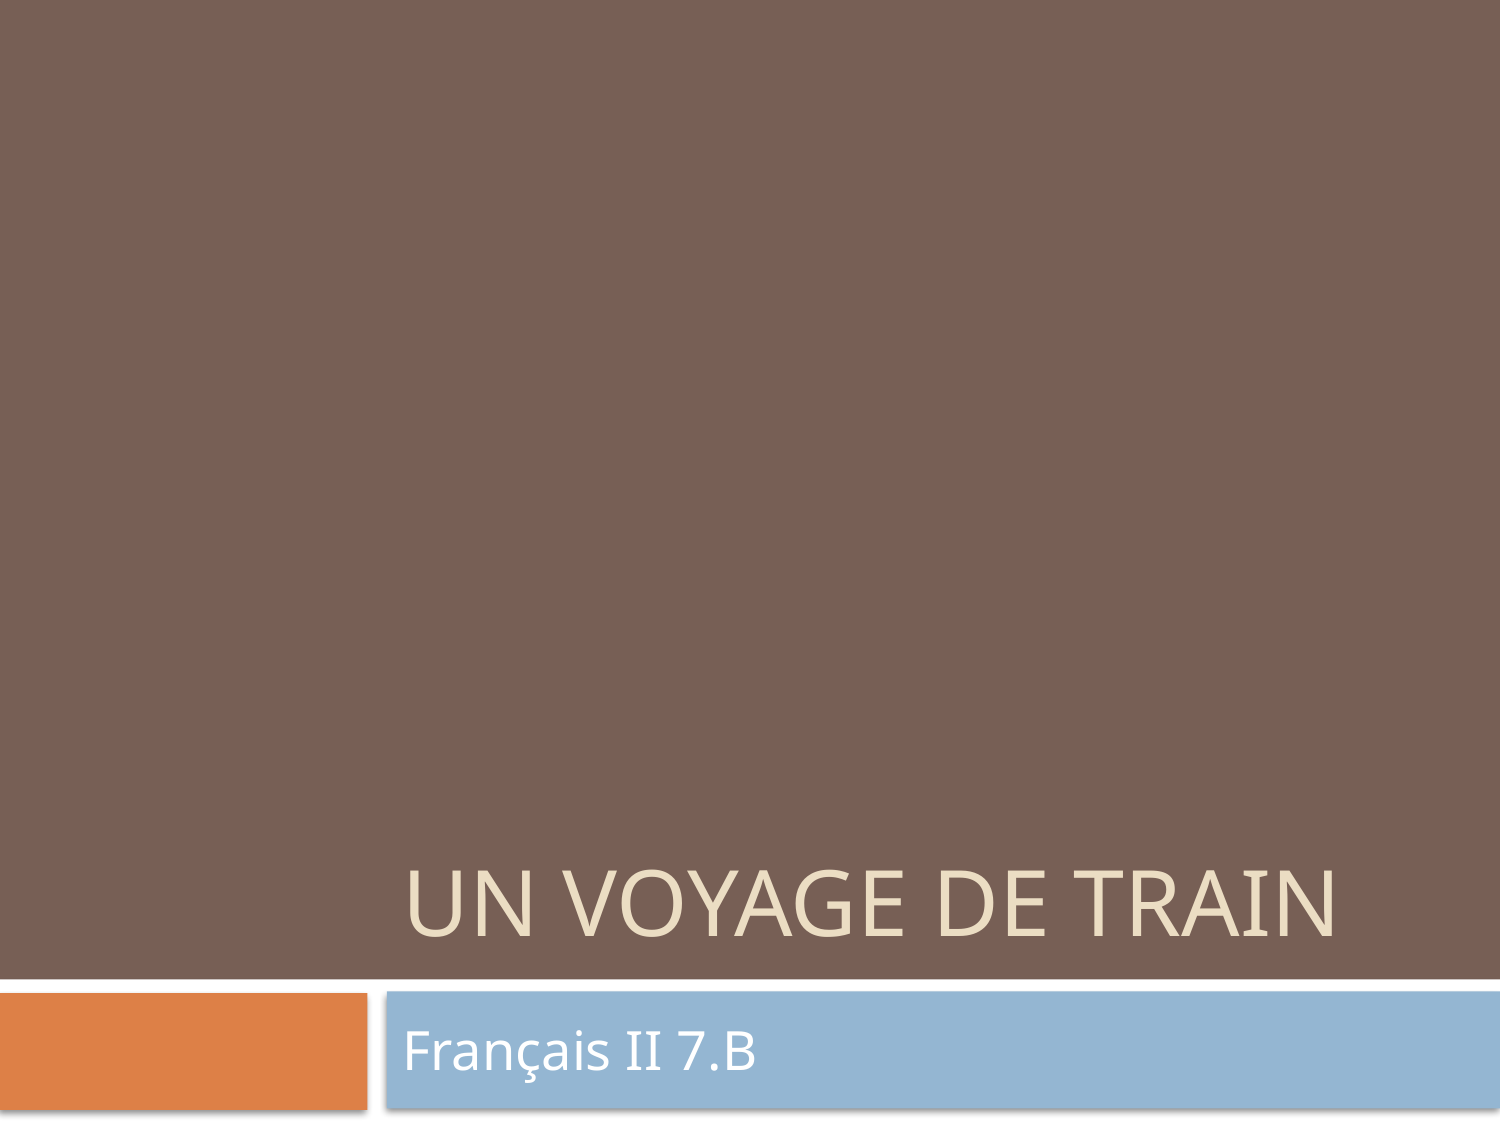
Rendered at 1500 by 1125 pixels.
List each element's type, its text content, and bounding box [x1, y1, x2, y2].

subtitle Français II 7.B [387, 992, 1488, 1105]
title Un voyage de train [387, 662, 1450, 963]
